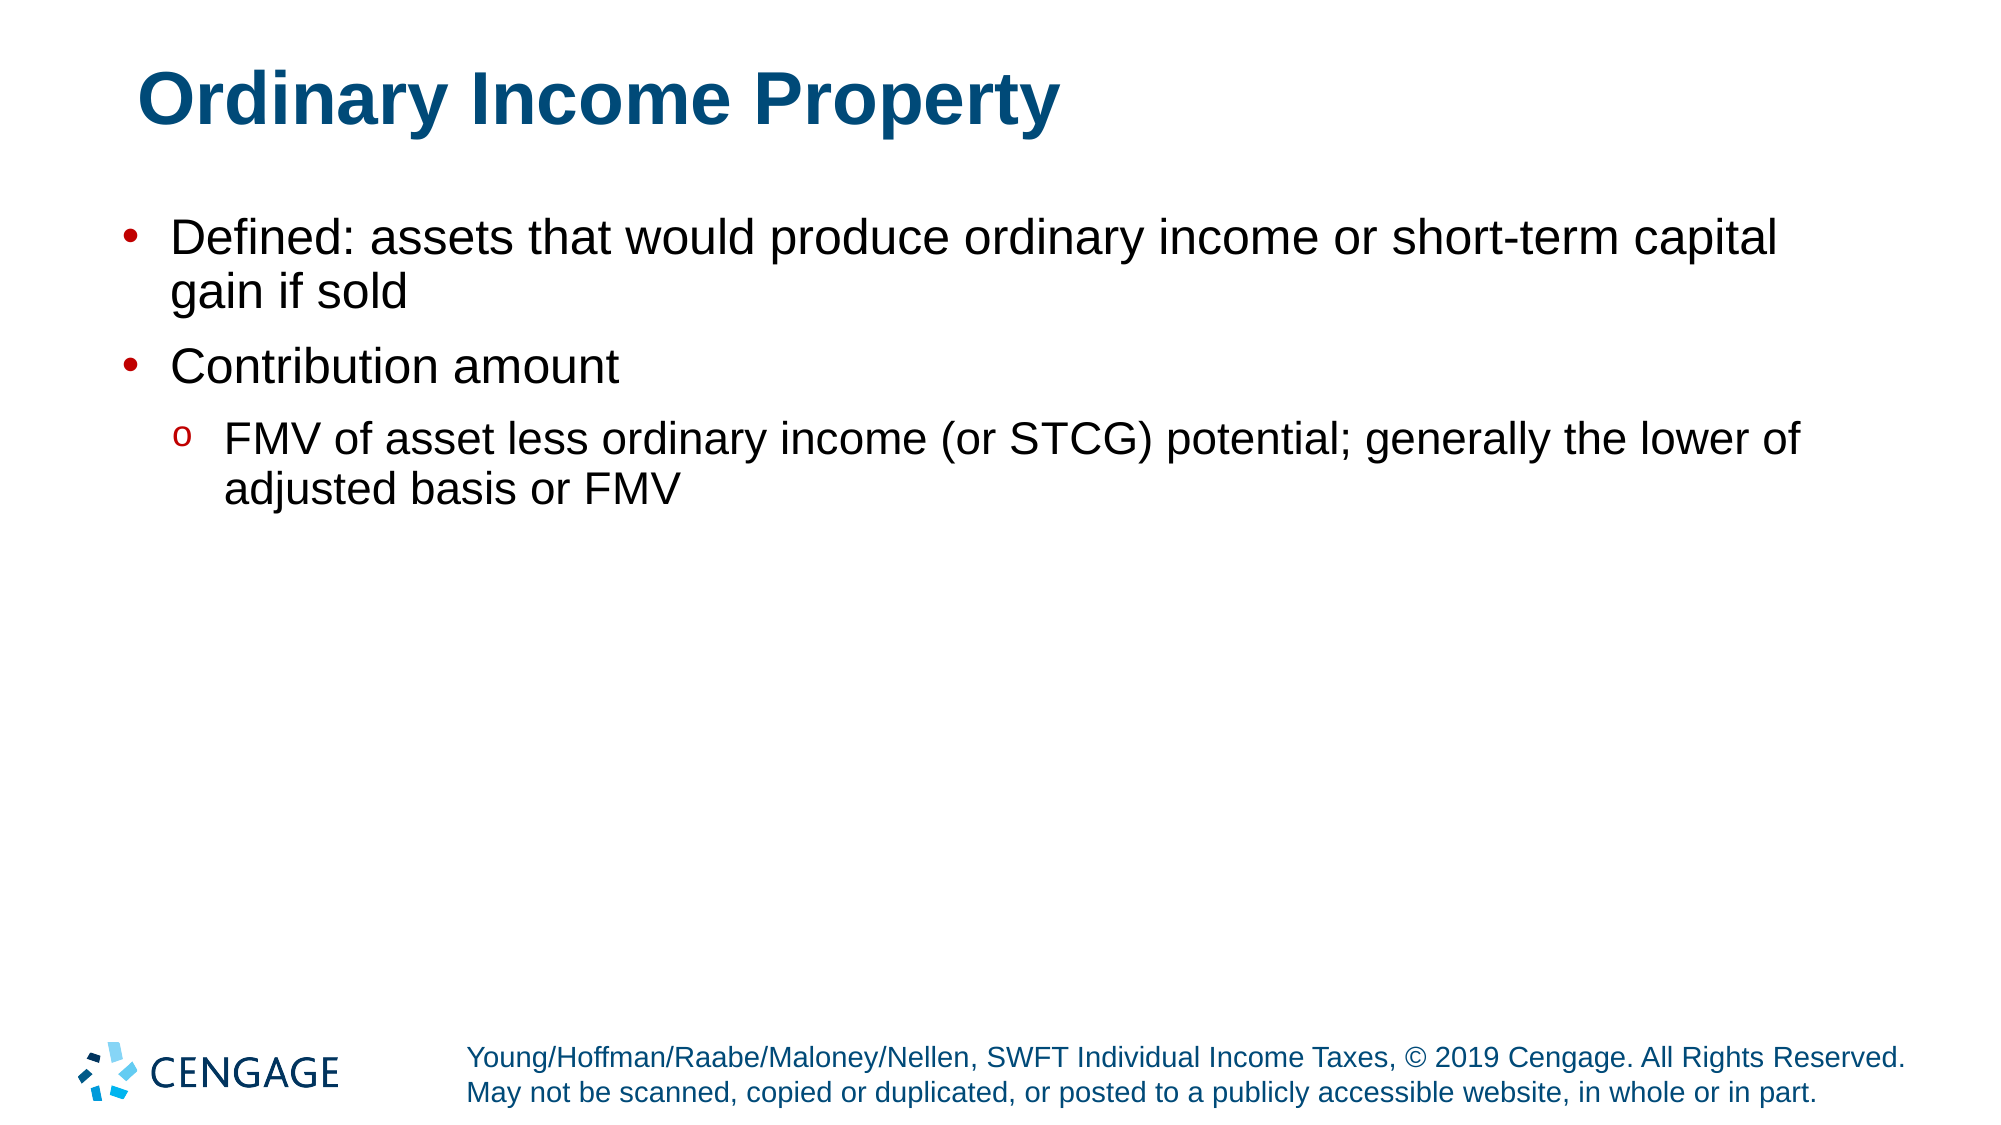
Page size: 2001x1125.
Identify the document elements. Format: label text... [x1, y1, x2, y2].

list Defined: assets that would produce ordinary income or short-term capital gain if sold Contribution amount F M V of asset less ordinary income (or S T C G) potential; generally the lower of adjusted basis or F M V [121, 211, 1880, 506]
picture [78, 1042, 338, 1101]
title Ordinary Income Property [137, 59, 1863, 171]
